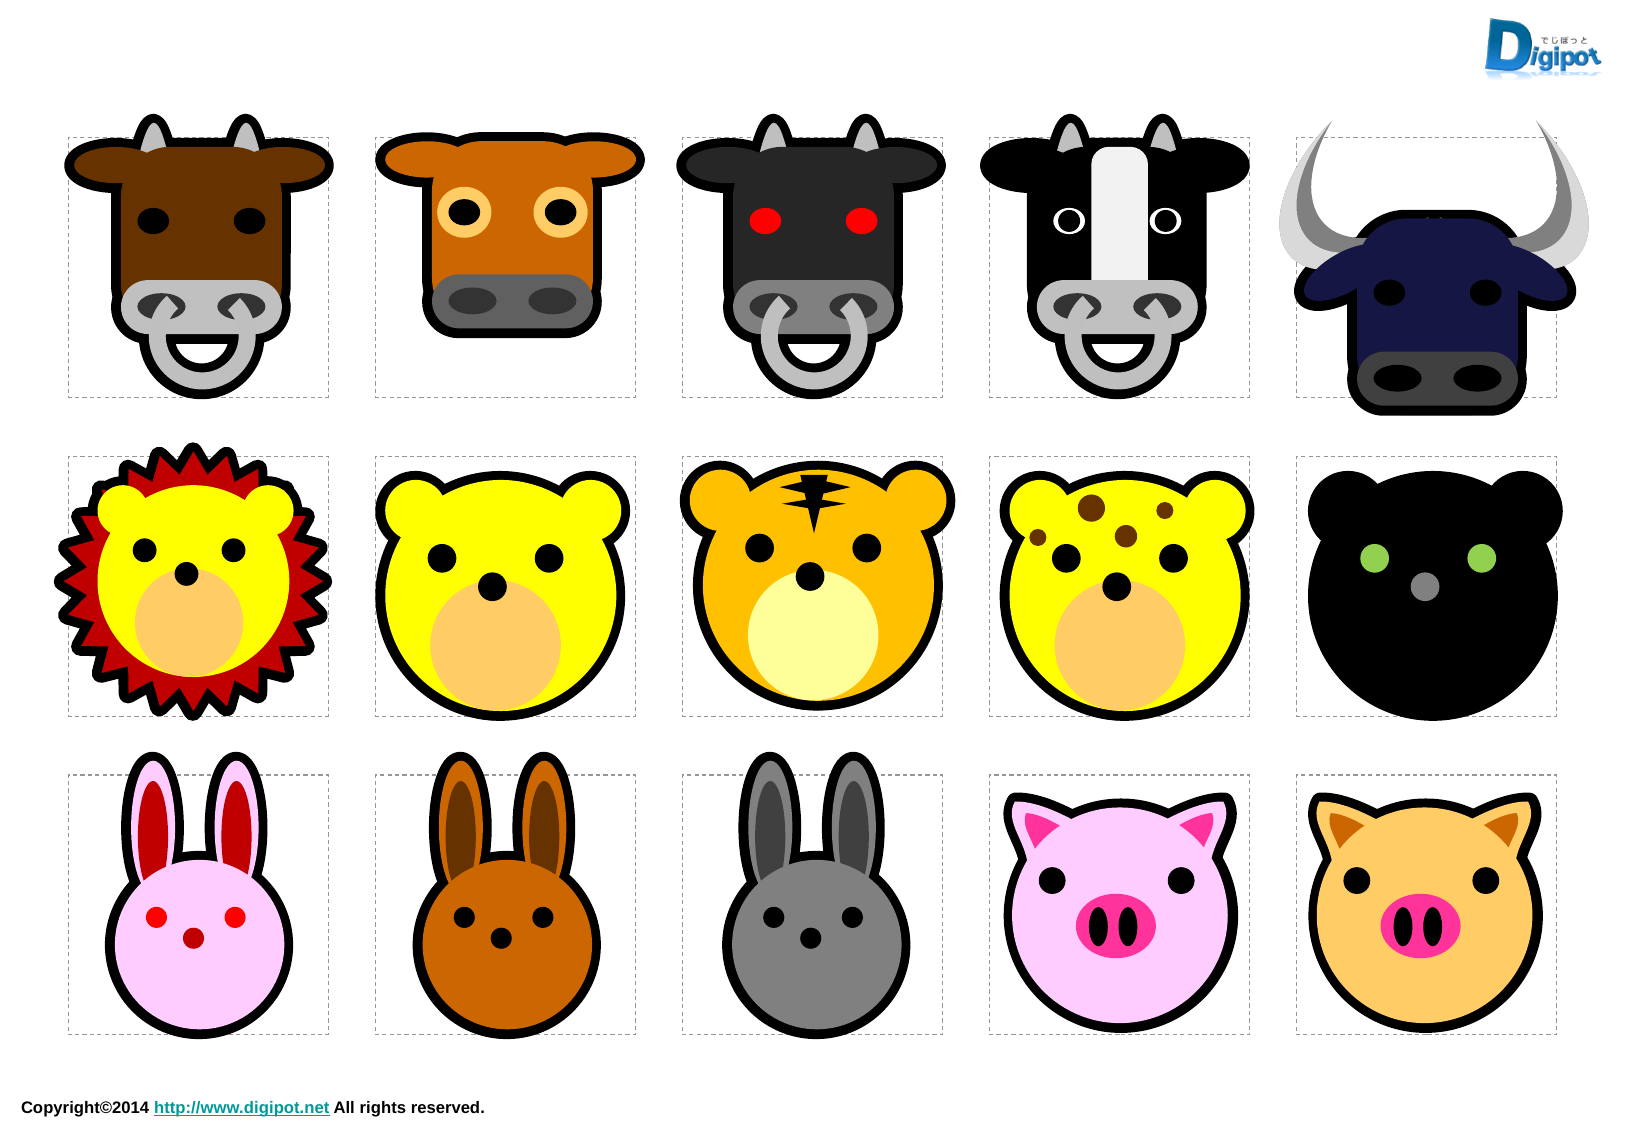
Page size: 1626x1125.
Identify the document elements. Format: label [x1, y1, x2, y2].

text_box [421, 760, 593, 1030]
text_box [989, 122, 1242, 390]
text_box [1006, 789, 1233, 1024]
text_box [685, 122, 938, 390]
text_box [688, 469, 947, 702]
text_box [1317, 479, 1555, 712]
text_box [384, 479, 622, 712]
text_box [1311, 789, 1537, 1024]
picture [1485, 18, 1602, 82]
text_box [1273, 144, 1601, 407]
text_box [1008, 479, 1246, 712]
text_box [114, 760, 285, 1030]
text_box [384, 140, 637, 329]
text_box [62, 451, 324, 712]
text_box [73, 122, 326, 390]
text_box [731, 760, 902, 1030]
